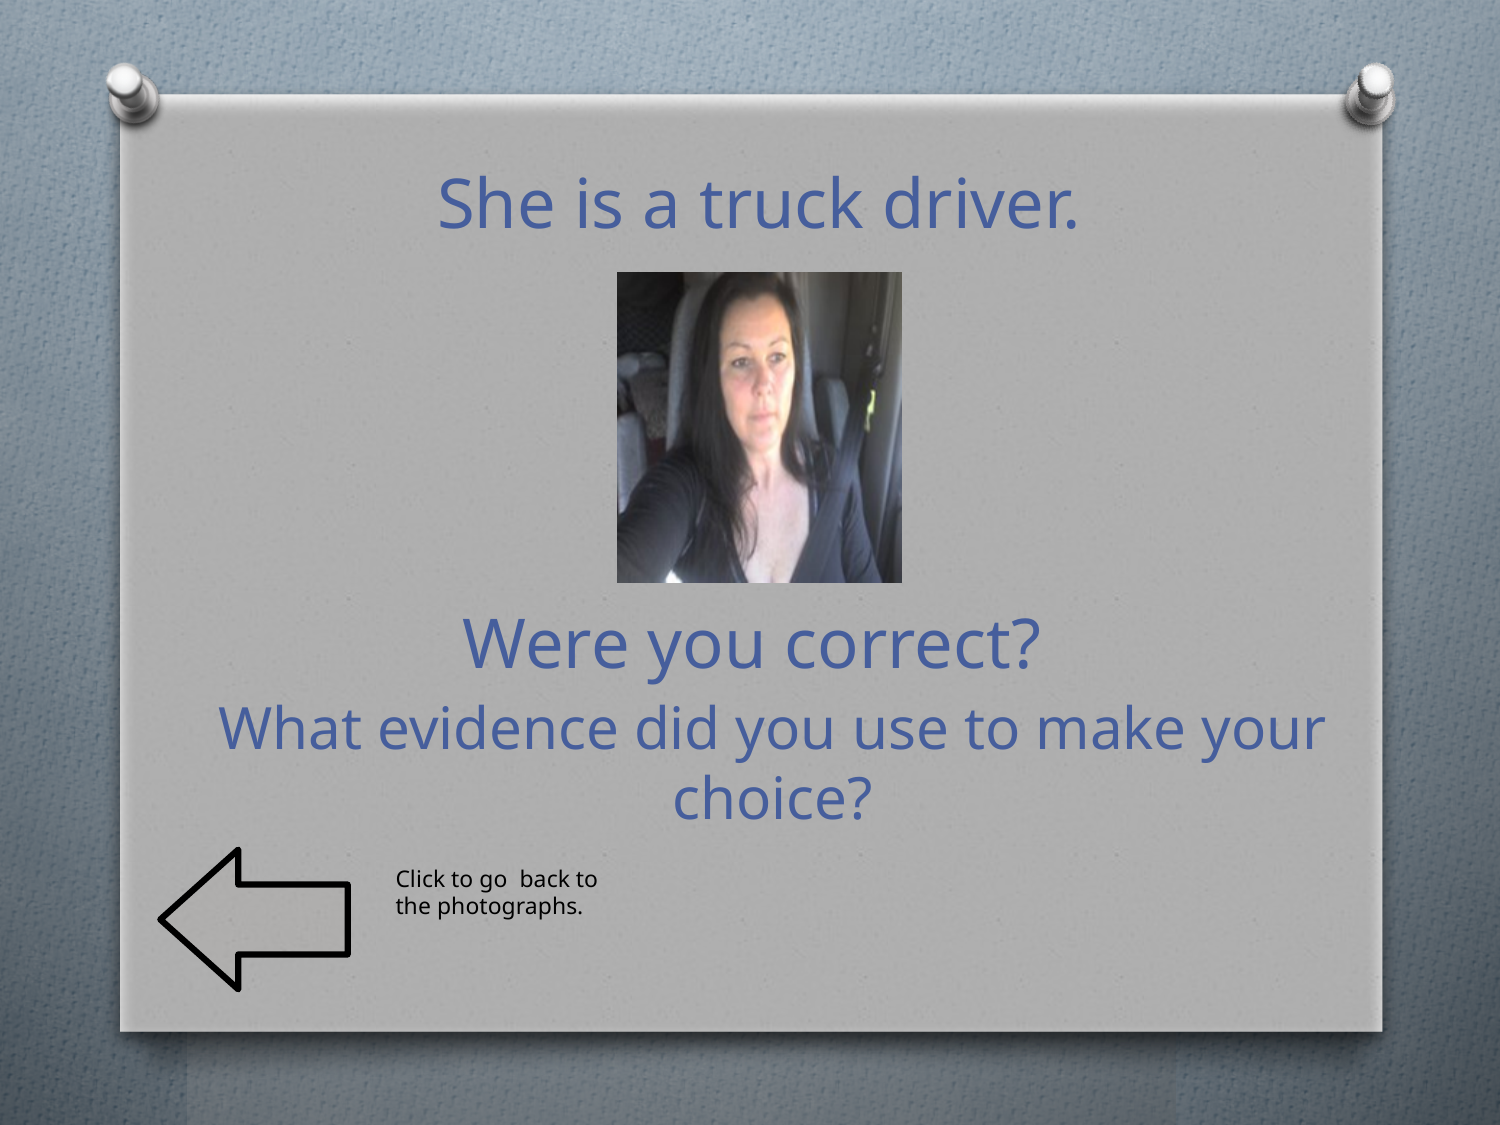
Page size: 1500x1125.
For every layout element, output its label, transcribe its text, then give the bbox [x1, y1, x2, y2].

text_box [147, 857, 620, 982]
text_box Were you correct? [348, 593, 1155, 684]
text_box She is a truck driver. [0, 153, 1500, 249]
picture [75, 31, 197, 152]
picture [617, 272, 902, 583]
text_box What evidence did you use to make your choice? [196, 684, 1349, 838]
picture [1317, 35, 1439, 153]
